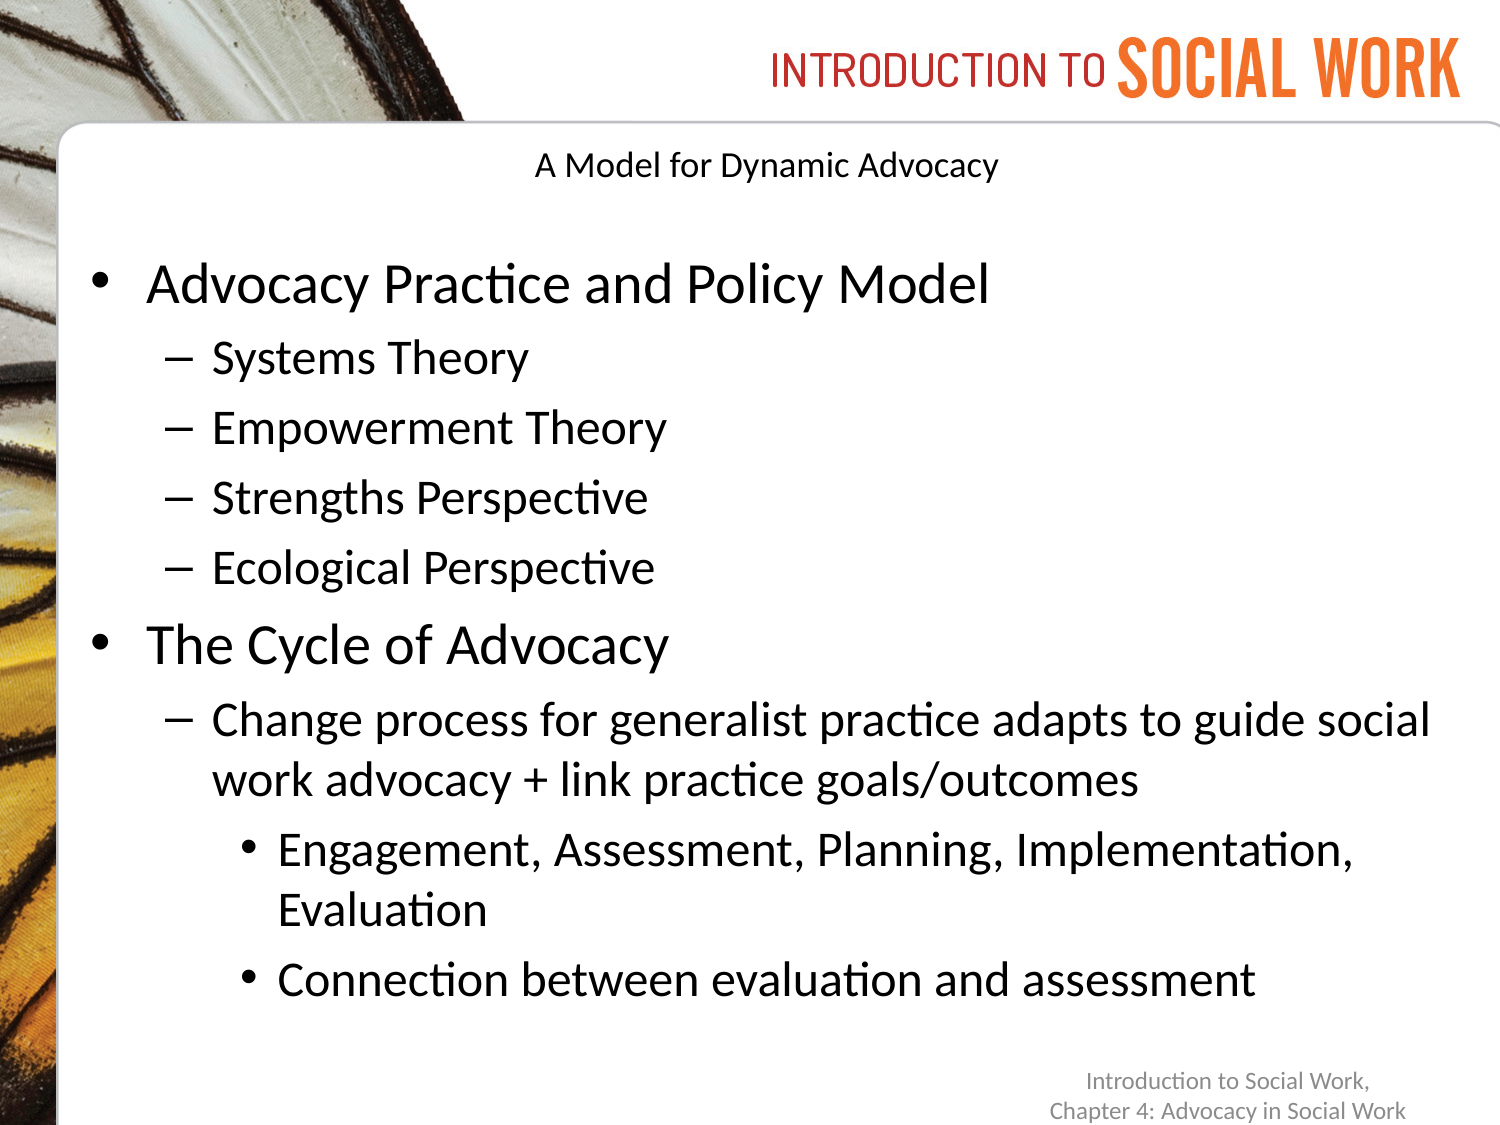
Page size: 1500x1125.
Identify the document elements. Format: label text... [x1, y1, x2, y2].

footer Introduction to Social Work, Chapter 4: Advocacy in Social Work [987, 1065, 1475, 1125]
picture [0, 0, 1500, 1125]
list Advocacy Practice and Policy Model Systems Theory Empowerment Theory Strengths Perspective Ecological Perspective The Cycle of Advocacy Change process for generalist practice adapts to guide social work advocacy + link practice goals/outcomes Engagement, Assessment, Planning, Implementation, Evaluation Connection between evaluation and assessment [75, 237, 1500, 1050]
title A Model for Dynamic Advocacy [125, 45, 1425, 233]
